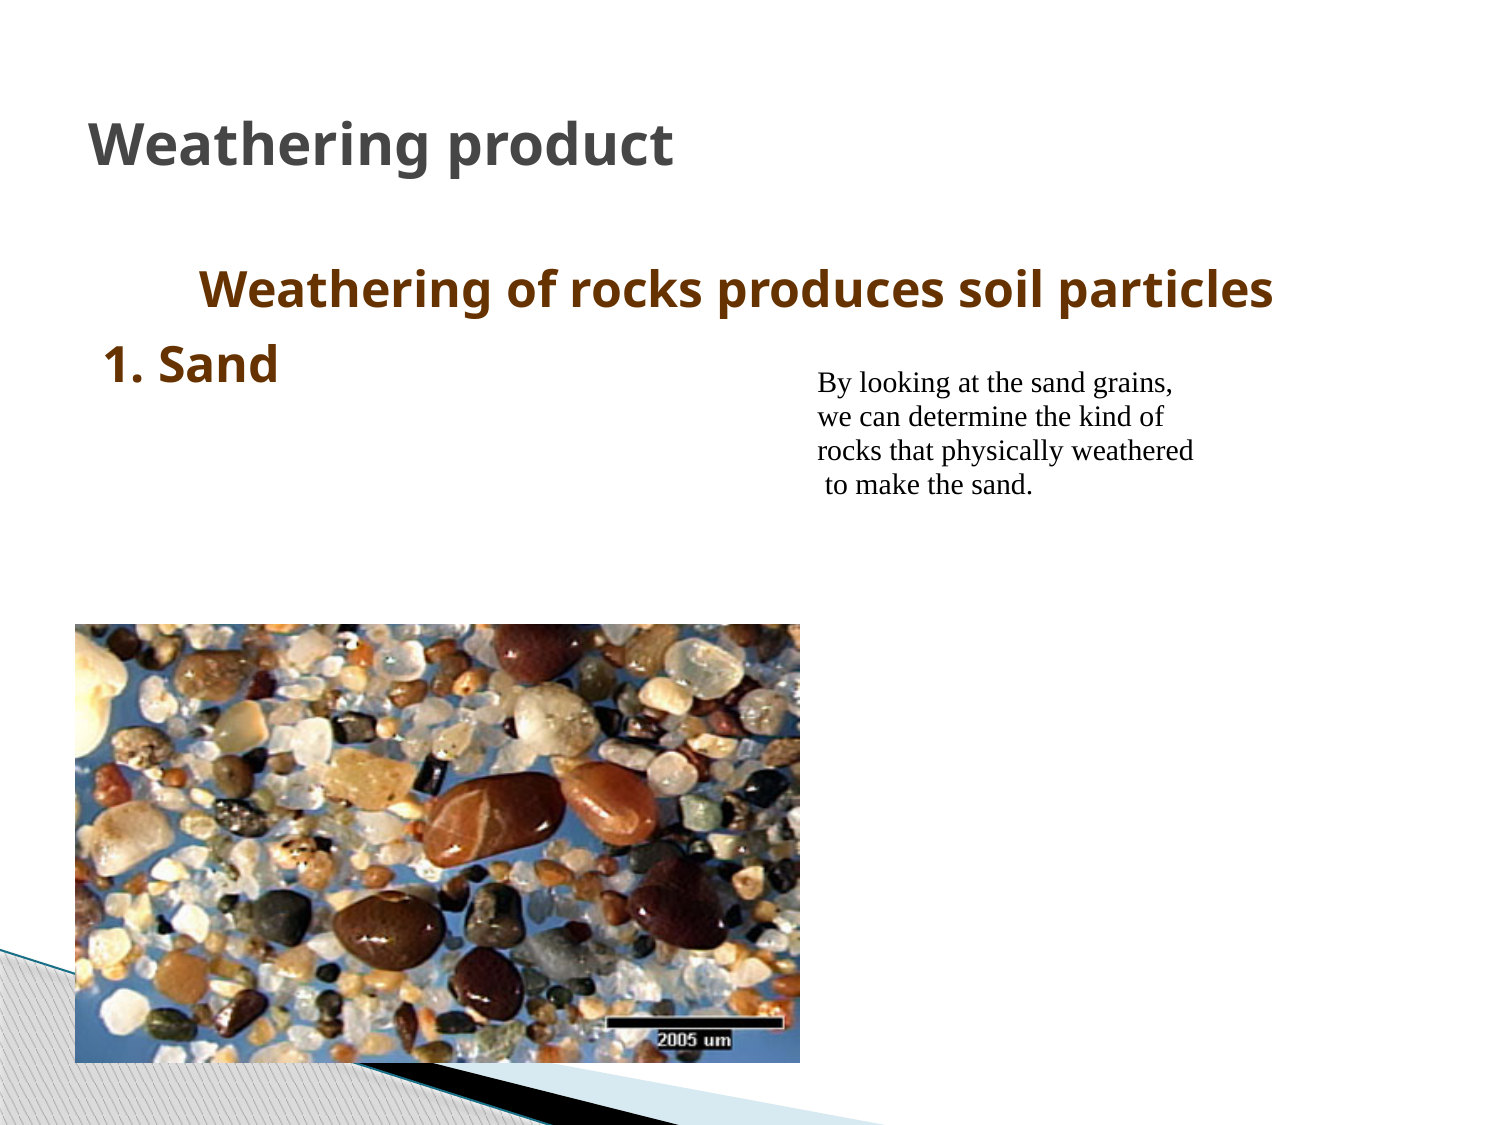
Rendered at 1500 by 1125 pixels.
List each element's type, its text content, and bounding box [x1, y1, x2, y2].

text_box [74, 624, 801, 1063]
text_box 1. Sand [87, 324, 388, 400]
text_box Weathering product [74, 99, 690, 185]
list By looking at the sand grains, we can determine the kind of rocks that physically weathered to make the sand. [787, 362, 1413, 575]
title Weathering of rocks produces soil particles [62, 249, 1413, 325]
